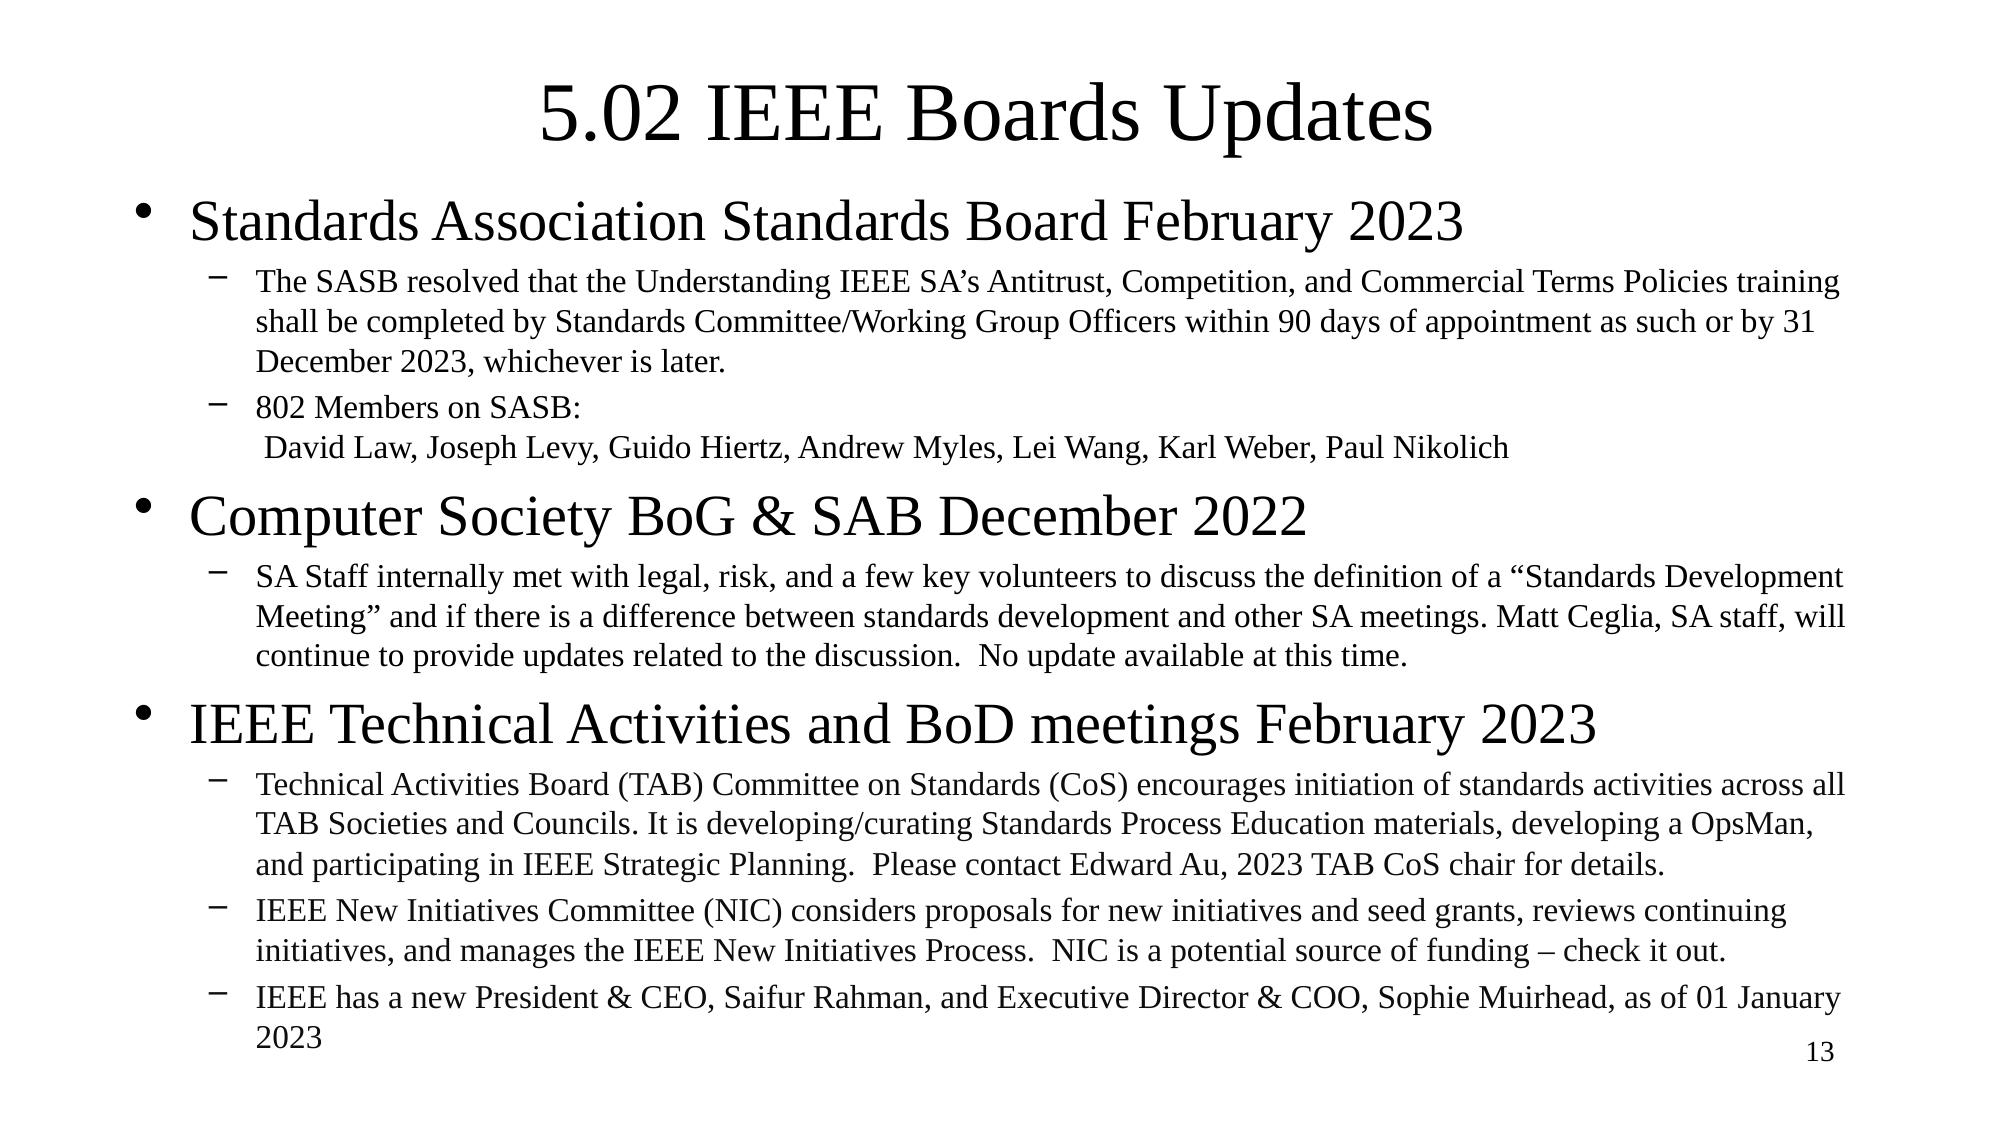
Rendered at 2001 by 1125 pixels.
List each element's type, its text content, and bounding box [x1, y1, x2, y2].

text_box 5.02 IEEE Boards Updates [349, 50, 1625, 238]
slide_number 13 [1433, 1024, 1851, 1101]
list Standards Association Standards Board February 2023 The SASB resolved that the Understanding IEEE SA’s Antitrust, Competition, and Commercial Terms Policies training shall be completed by Standards Committee/Working Group Officers within 90 days of appointment as such or by 31 December 2023, whichever is later. 802 Members on SASB: David Law, Joseph Levy, Guido Hiertz, Andrew Myles, Lei Wang, Karl Weber, Paul Nikolich Computer Society BoG & SAB December 2022 SA Staff internally met with legal, risk, and a few key volunteers to discuss the definition of a “Standards Development Meeting” and if there is a difference between standards development and other SA meetings. Matt Ceglia, SA staff, will continue to provide updates related to the discussion. No update available at this time. IEEE Technical Activities and BoD meetings February 2023 Technical Activities Board (TAB) Committee on Standards (CoS) encourages initiation of standards activities across all TAB Societies and Councils. It is developing/curating Standards Process Education materials, developing a OpsMan, and participating in IEEE Strategic Planning. Please contact Edward Au, 2023 TAB CoS chair for details. IEEE New Initiatives Committee (NIC) considers proposals for new initiatives and seed grants, reviews continuing initiatives, and manages the IEEE New Initiatives Process. NIC is a potential source of funding – check it out. IEEE has a new President & CEO, Saifur Rahman, and Executive Director & COO, Sophie Muirhead, as of 01 January 2023 [118, 174, 1882, 851]
